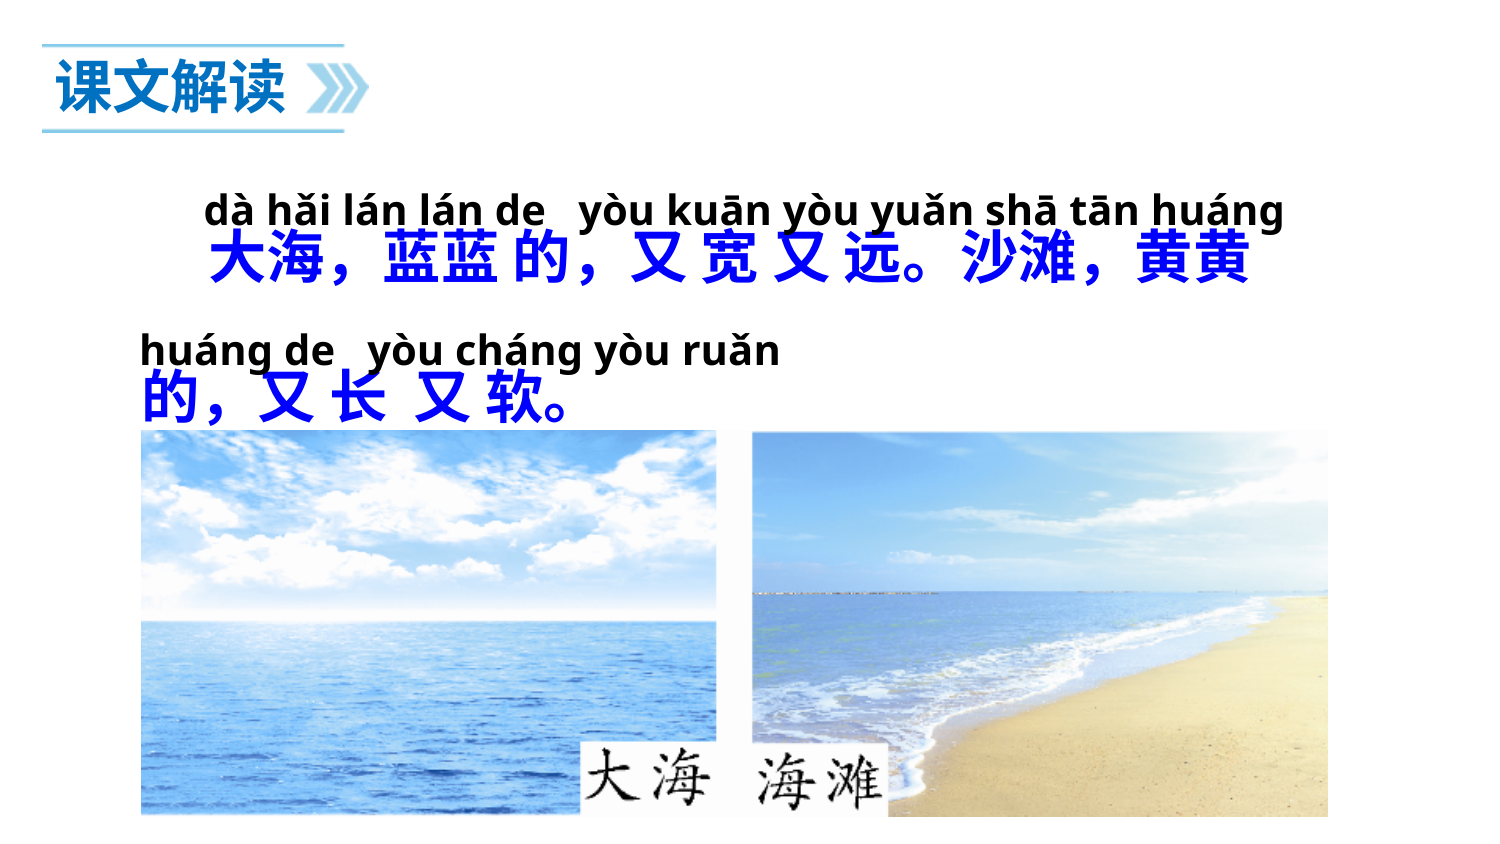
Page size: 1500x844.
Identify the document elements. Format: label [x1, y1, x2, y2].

text_box [29, 42, 369, 133]
picture [141, 430, 1329, 817]
text_box [124, 86, 1385, 442]
